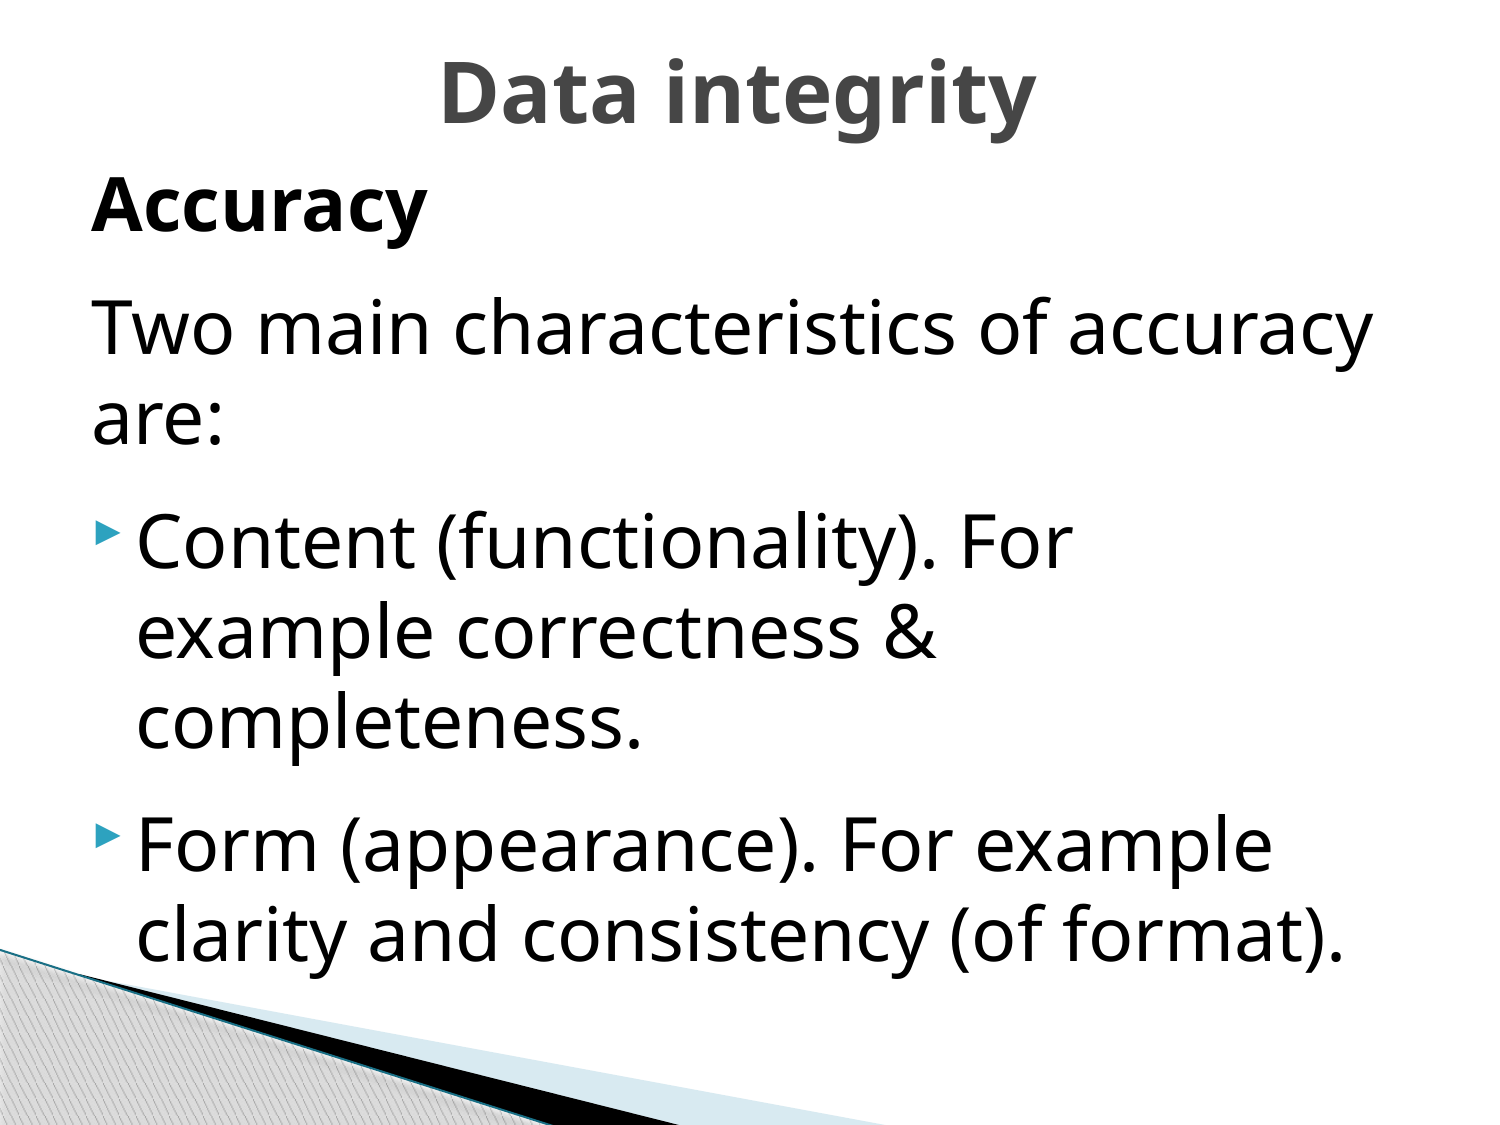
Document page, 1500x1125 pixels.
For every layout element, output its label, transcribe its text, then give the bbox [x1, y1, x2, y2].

list Accuracy Two main characteristics of accuracy are: Content (functionality). For example correctness & completeness. Form (appearance). For example clarity and consistency (of format). [76, 149, 1400, 1035]
title Data integrity [100, 0, 1376, 183]
